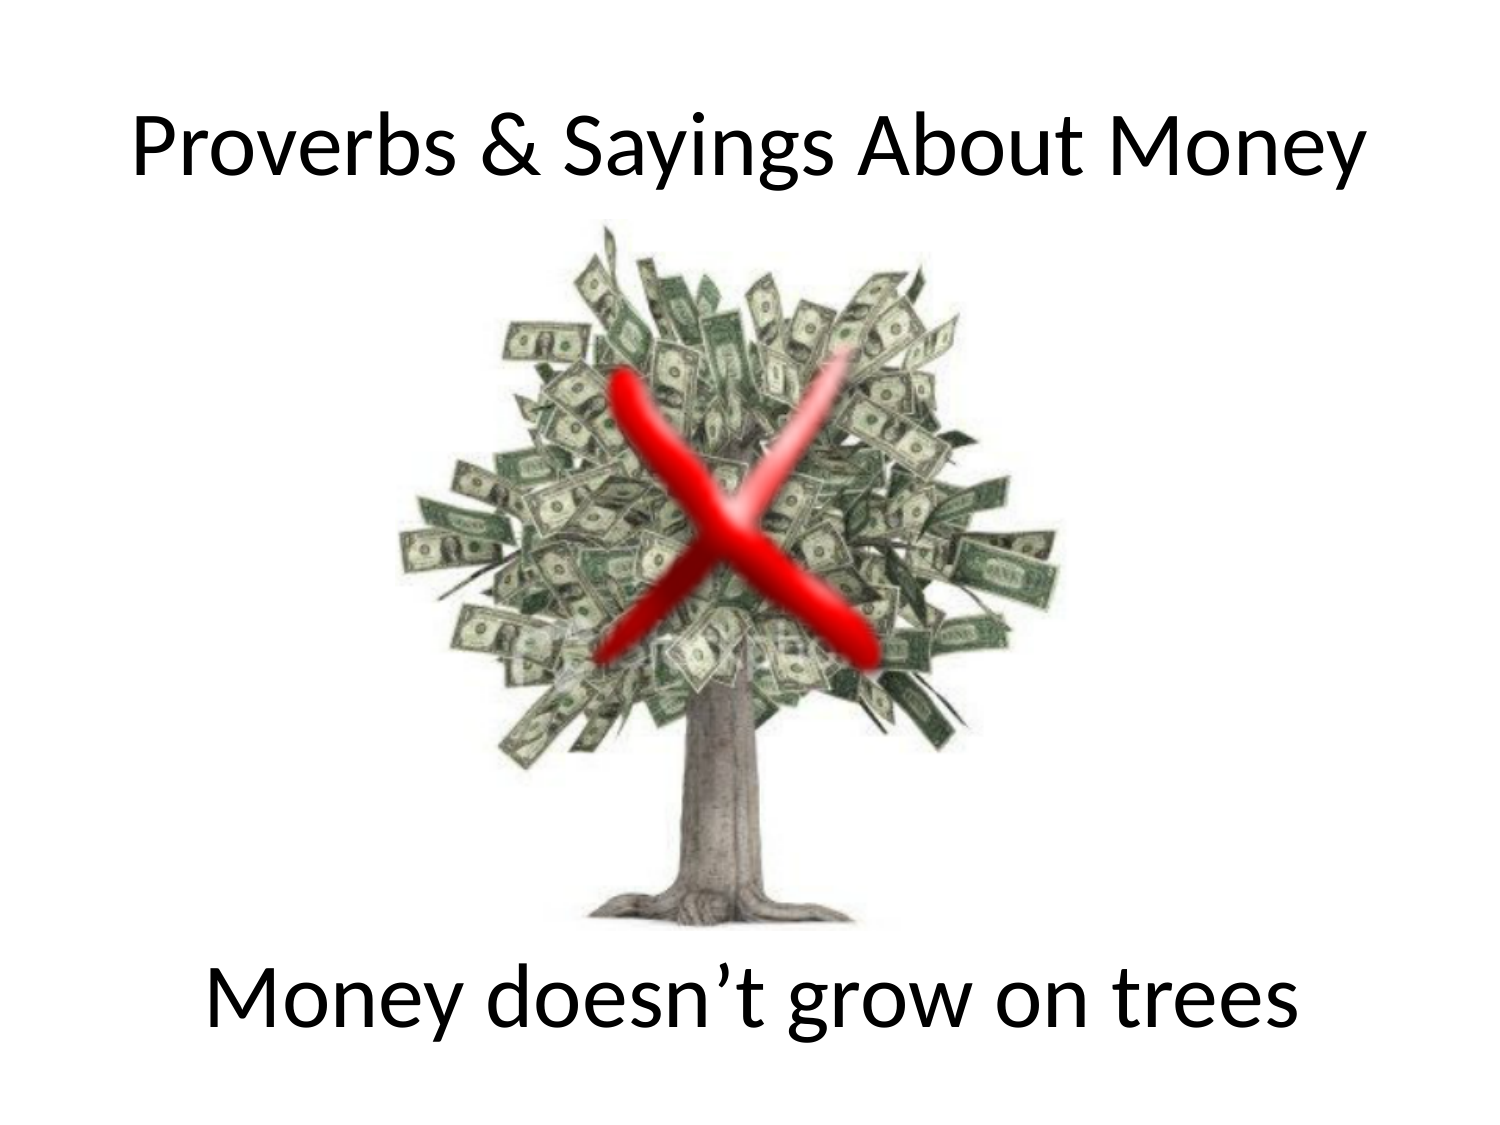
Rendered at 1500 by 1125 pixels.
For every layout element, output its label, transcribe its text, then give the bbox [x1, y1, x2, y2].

picture [395, 219, 1070, 932]
title Proverbs & Sayings About Money [75, 45, 1425, 233]
text_box Money doesn’t grow on trees [188, 928, 1500, 1054]
